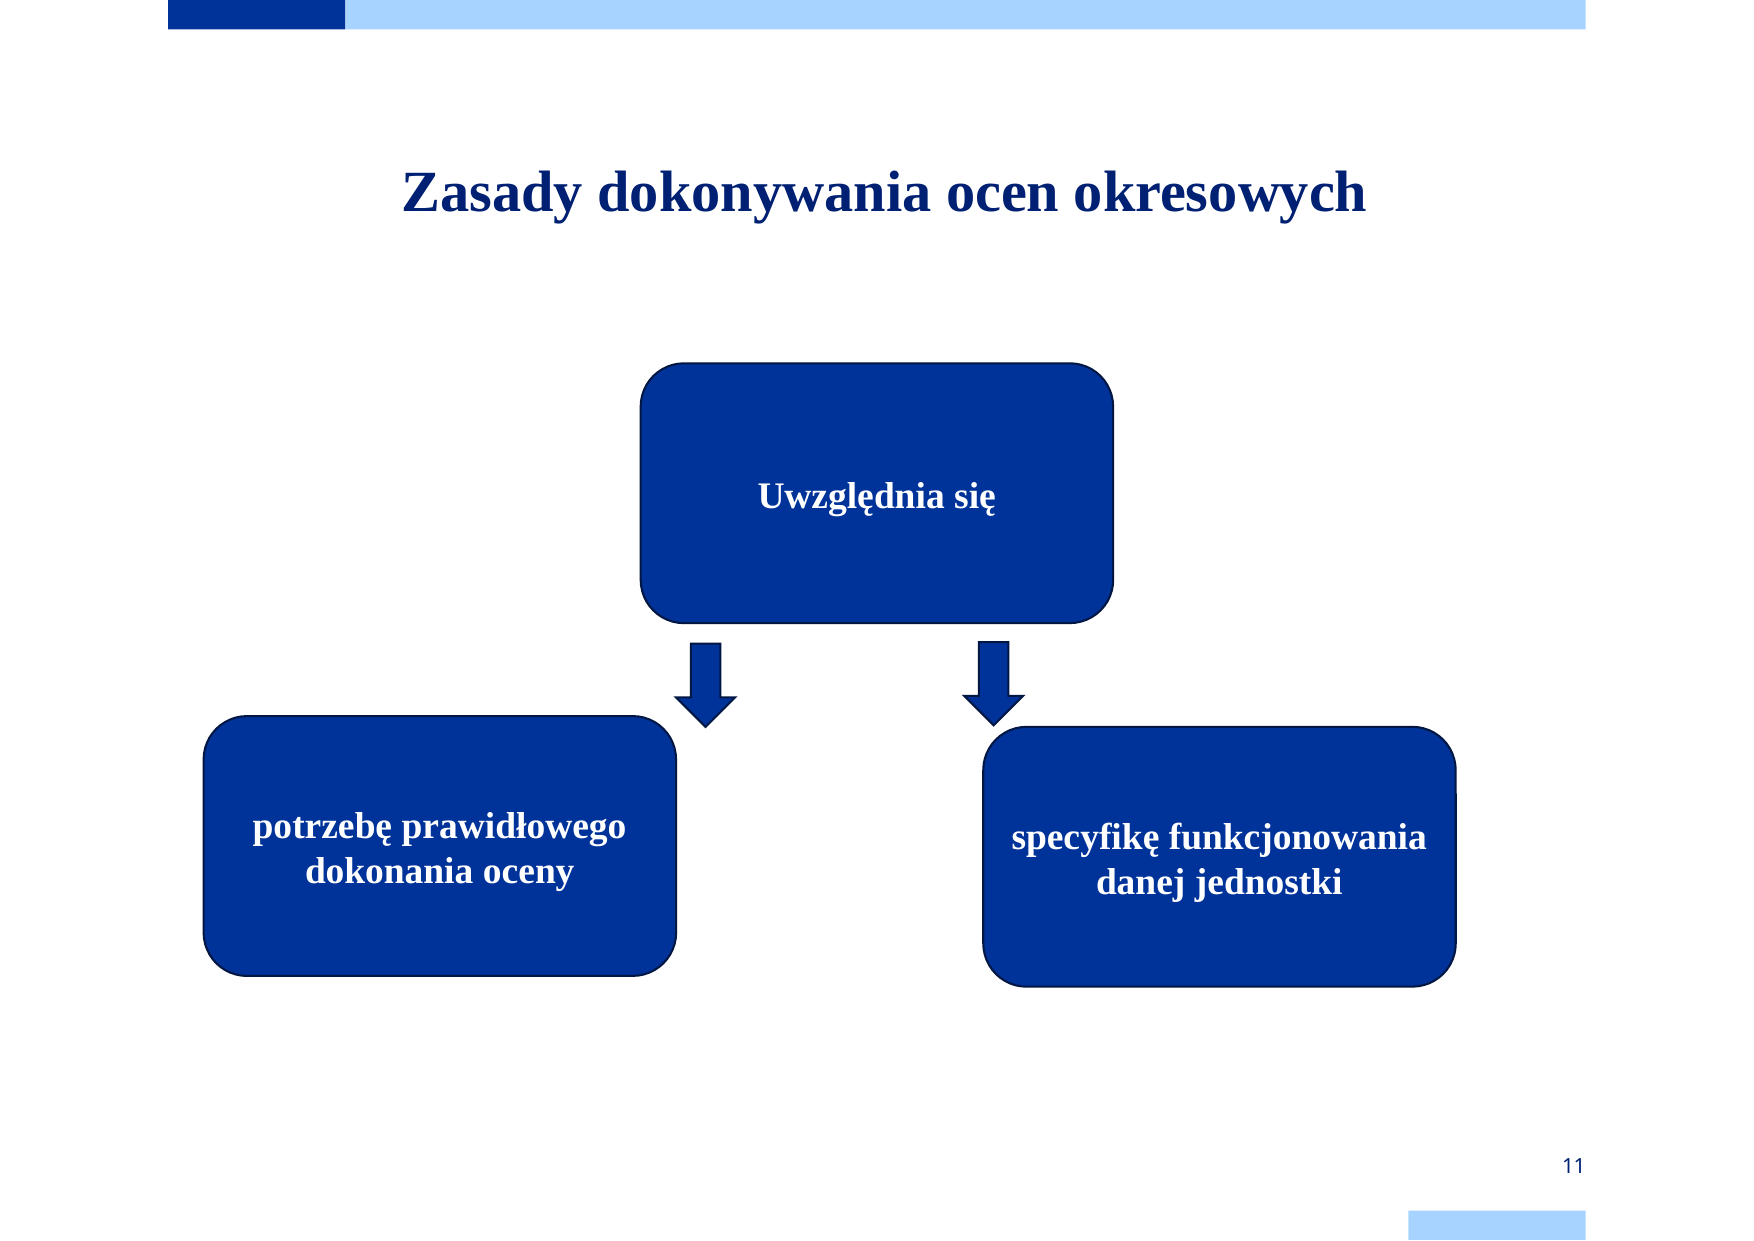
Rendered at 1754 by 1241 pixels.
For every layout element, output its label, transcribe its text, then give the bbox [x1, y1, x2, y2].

text_box specyfikę funkcjonowania danej jednostki [982, 725, 1457, 988]
slide_number 11 [1408, 1151, 1586, 1182]
text_box [961, 641, 1026, 727]
text_box [673, 642, 738, 729]
text_box potrzebę prawidłowego dokonania oceny [202, 715, 678, 977]
text_box Uwzględnia się [639, 362, 1115, 625]
title Zasady dokonywania ocen okresowych [168, 147, 1586, 325]
